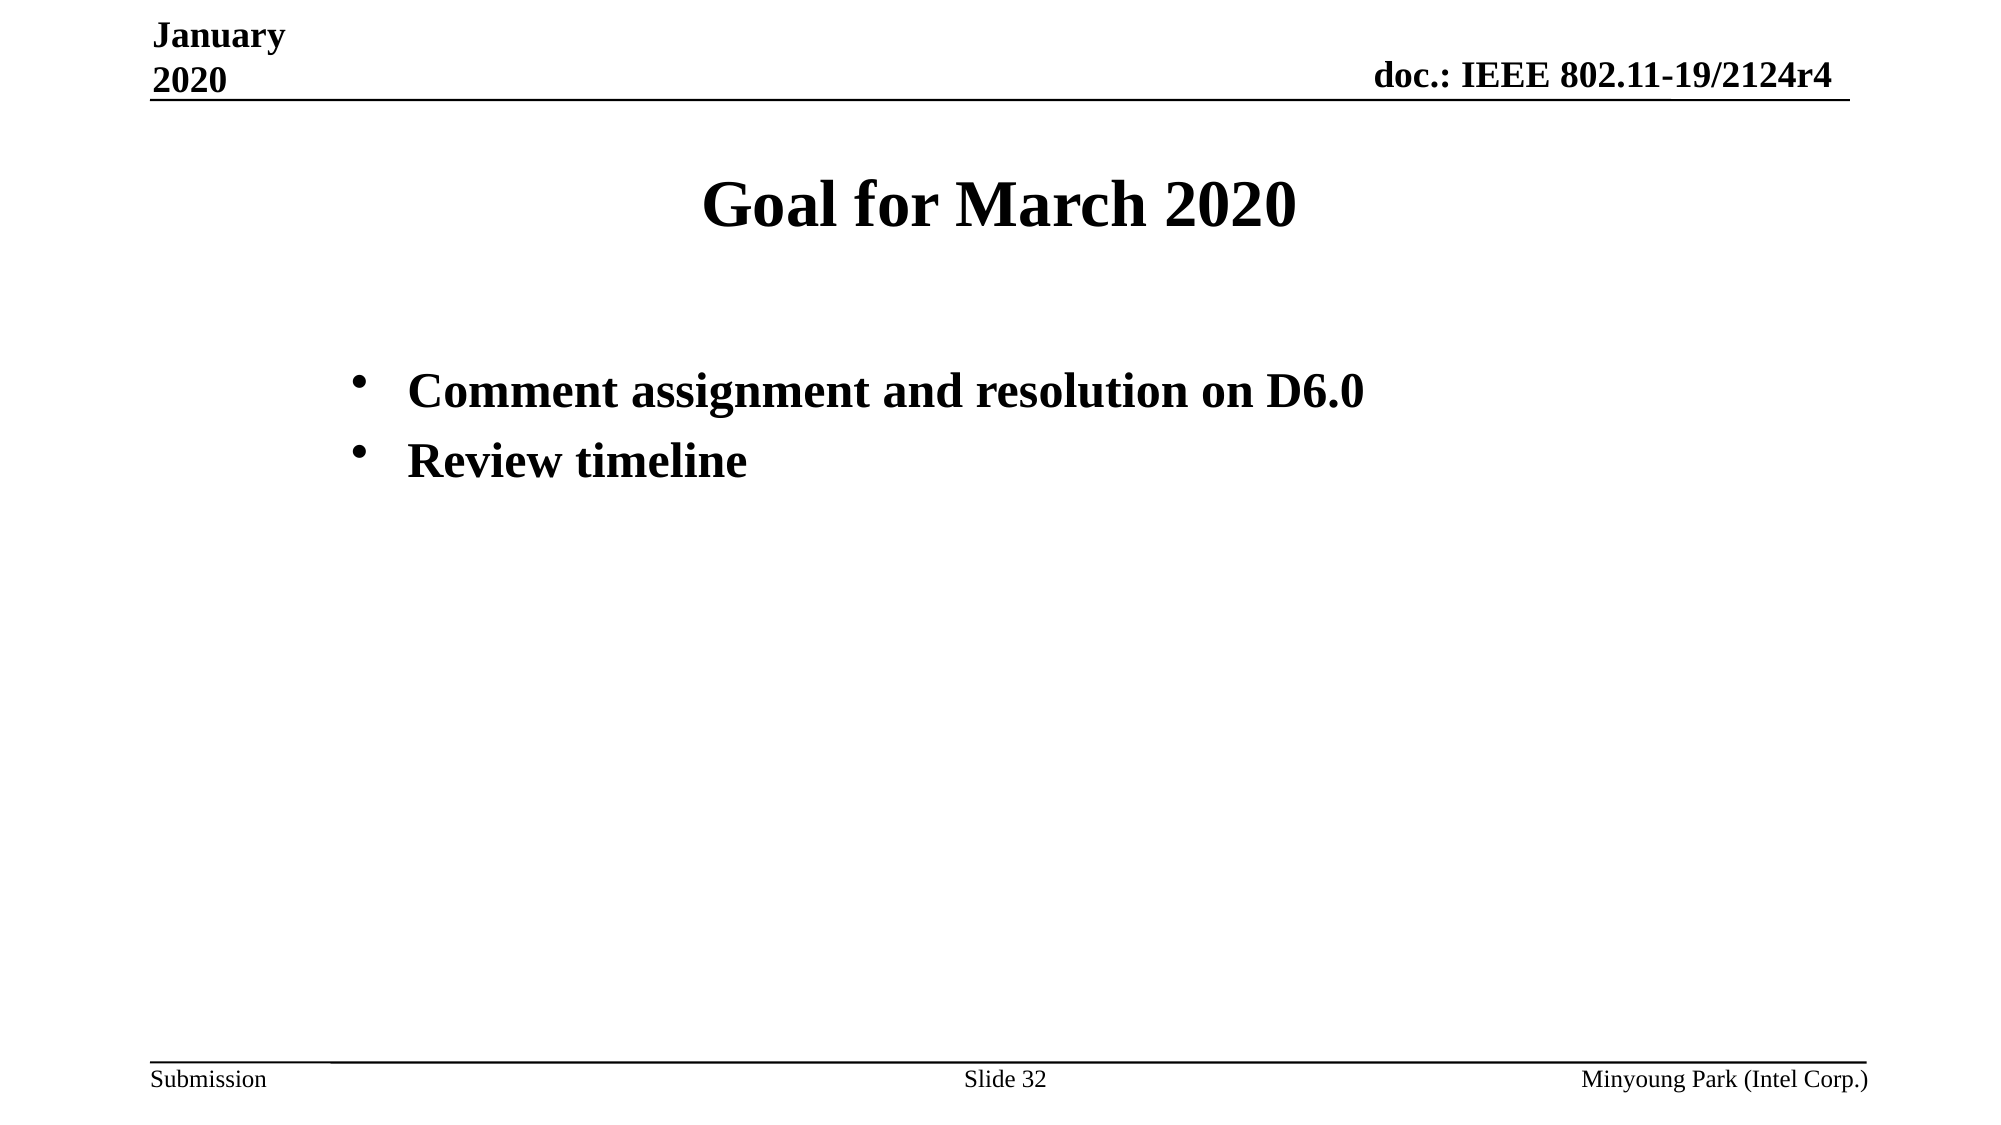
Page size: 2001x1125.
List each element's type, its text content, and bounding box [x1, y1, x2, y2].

footer Minyoung Park (Intel Corp.) [1266, 1061, 1869, 1093]
title Goal for March 2020 [150, 112, 1850, 288]
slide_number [152, 54, 347, 101]
slide_number Slide 32 [963, 1061, 1048, 1093]
list Comment assignment and resolution on D6.0 Review timeline [335, 350, 1675, 1025]
